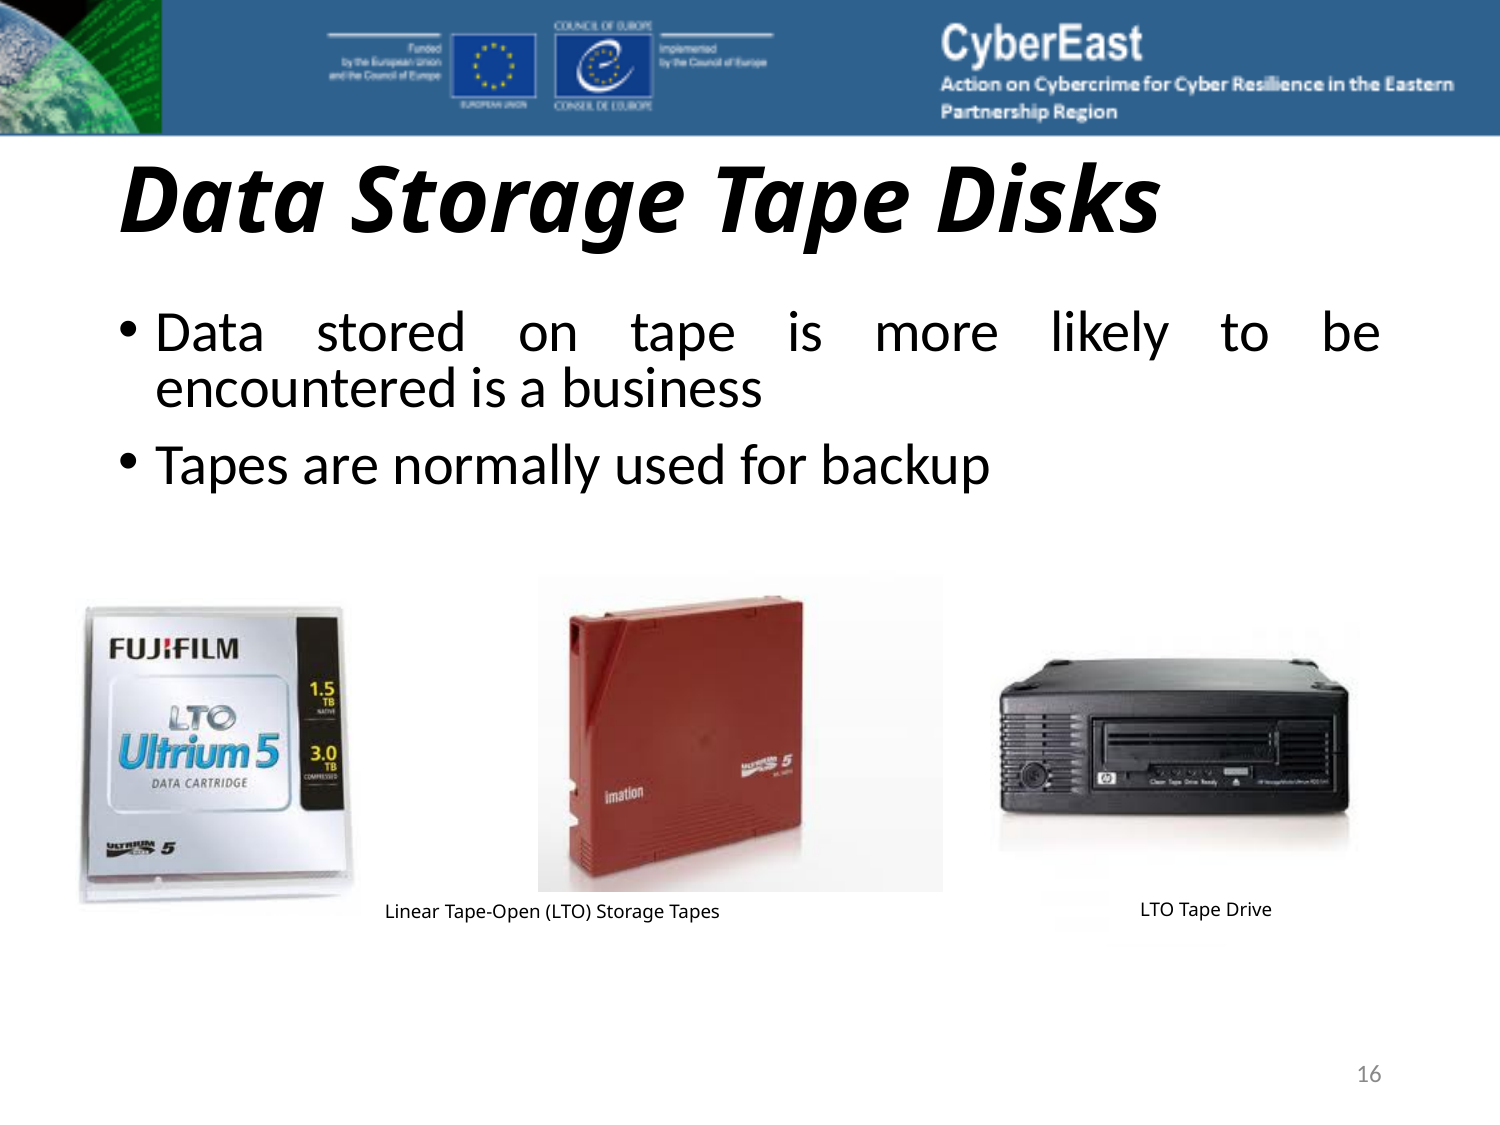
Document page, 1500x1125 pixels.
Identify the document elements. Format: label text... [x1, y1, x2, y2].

list Data stored on tape is more likely to be encountered is a business Tapes are normally used for backup [103, 299, 1397, 1014]
picture [0, 0, 1500, 1125]
title Data Storage Tape Disks [103, 94, 1397, 299]
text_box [74, 570, 1360, 957]
slide_number 16 [1059, 1042, 1397, 1103]
